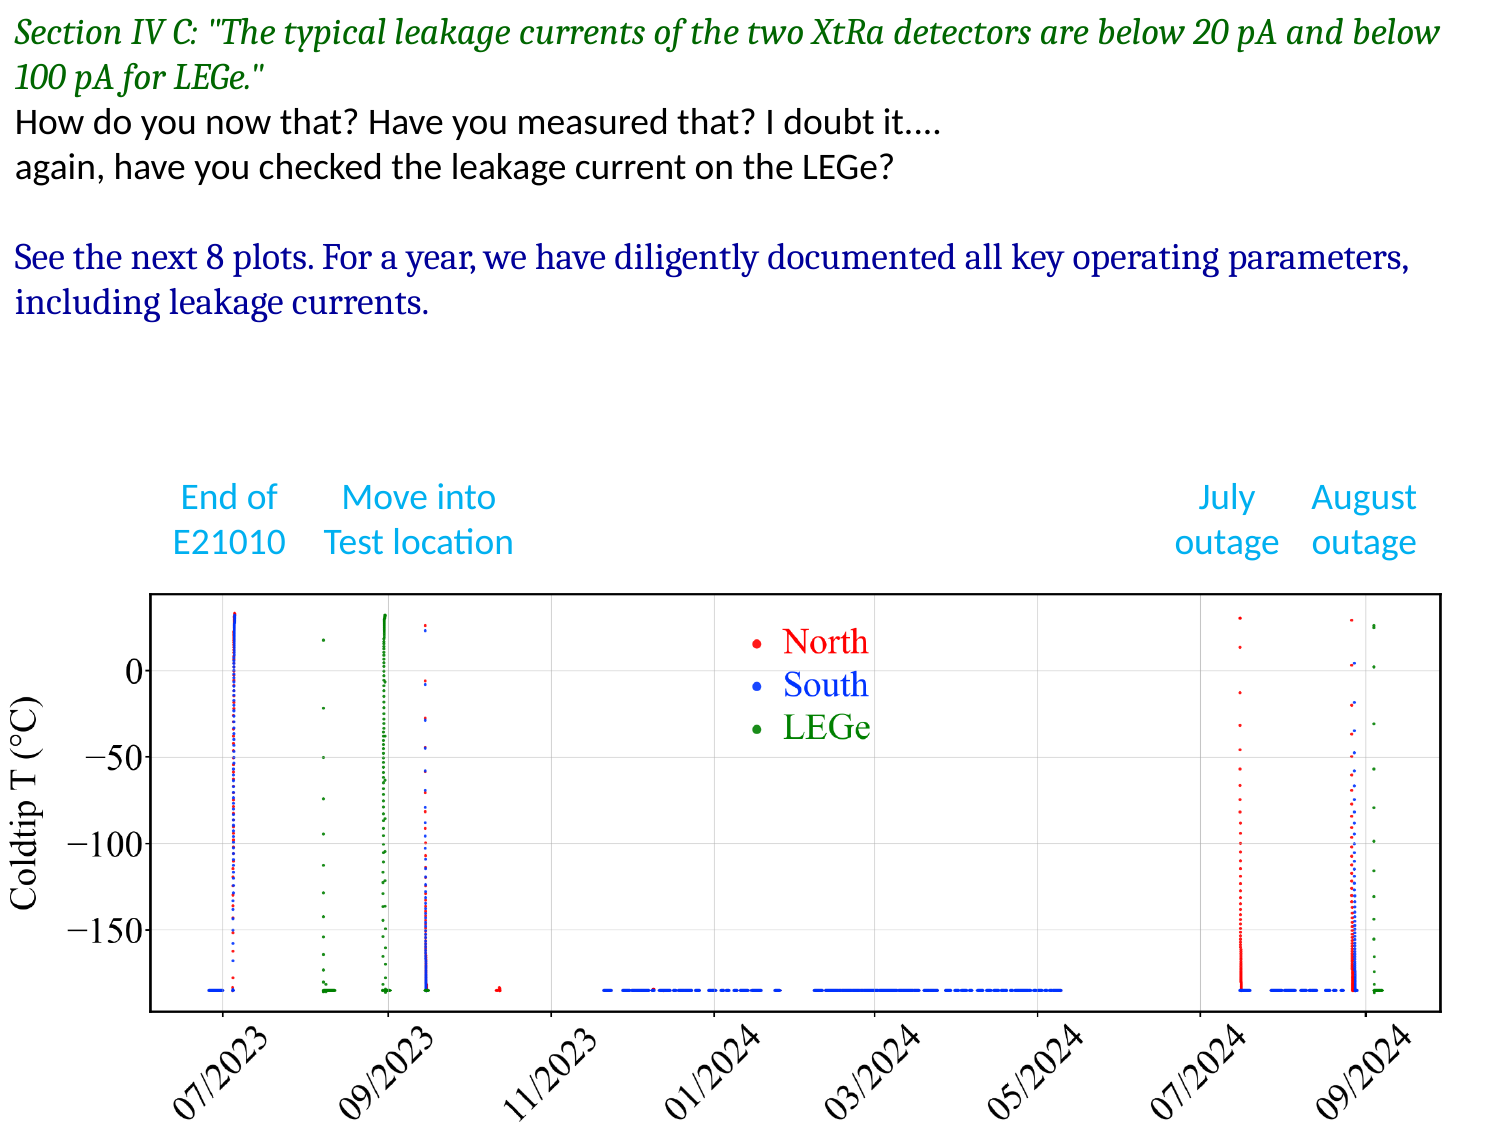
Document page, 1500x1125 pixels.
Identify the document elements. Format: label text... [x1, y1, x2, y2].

text_box Move into Test location [308, 464, 530, 569]
text_box August outage [1296, 464, 1433, 569]
picture [0, 583, 1500, 1125]
text_box Section IV C: "The typical leakage currents of the two XtRa detectors are below 20 pA and below 100 pA for LEGe." How do you now that? Have you measured that? I doubt it.... again, have you checked the leakage current on the LEGe? See the next 8 plots. For a year, we have diligently documented all key operating parameters, including leakage currents. [0, 0, 1500, 330]
text_box End of E21010 [157, 464, 301, 569]
text_box July outage [1159, 464, 1295, 569]
